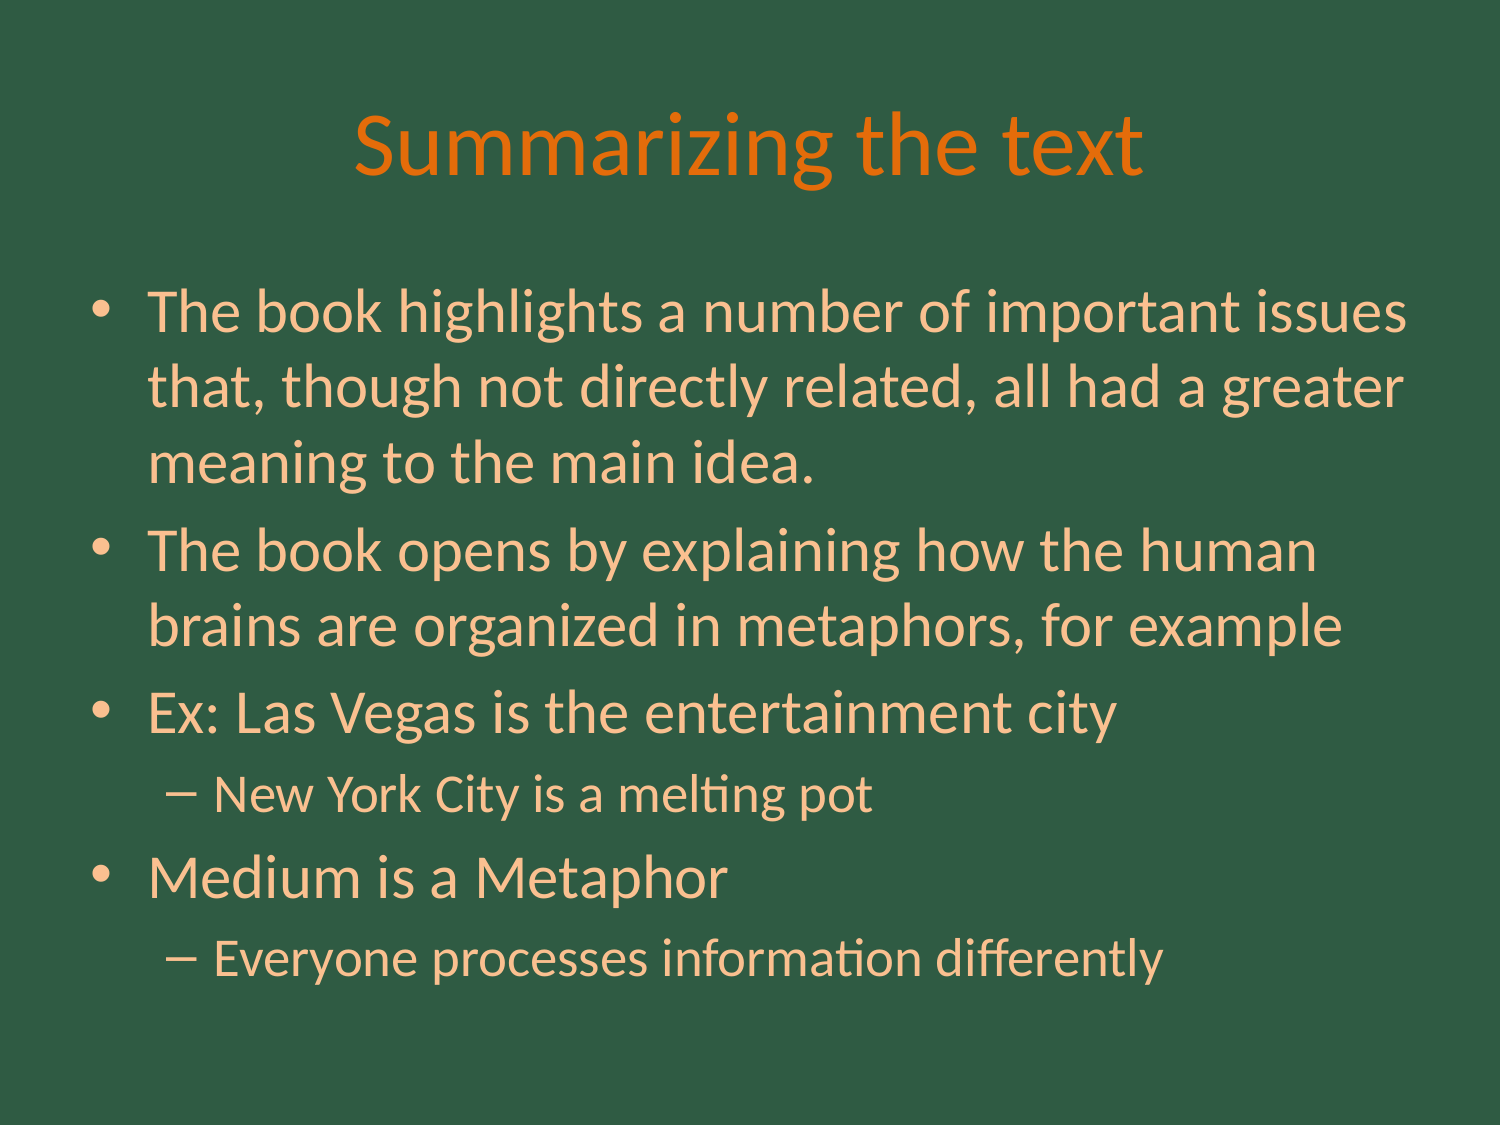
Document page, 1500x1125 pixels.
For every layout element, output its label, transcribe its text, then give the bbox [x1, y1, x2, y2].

list The book highlights a number of important issues that, though not directly related, all had a greater meaning to the main idea. The book opens by explaining how the human brains are organized in metaphors, for example Ex: Las Vegas is the entertainment city New York City is a melting pot Medium is a Metaphor Everyone processes information differently [75, 262, 1425, 1005]
title Summarizing the text [75, 45, 1425, 233]
